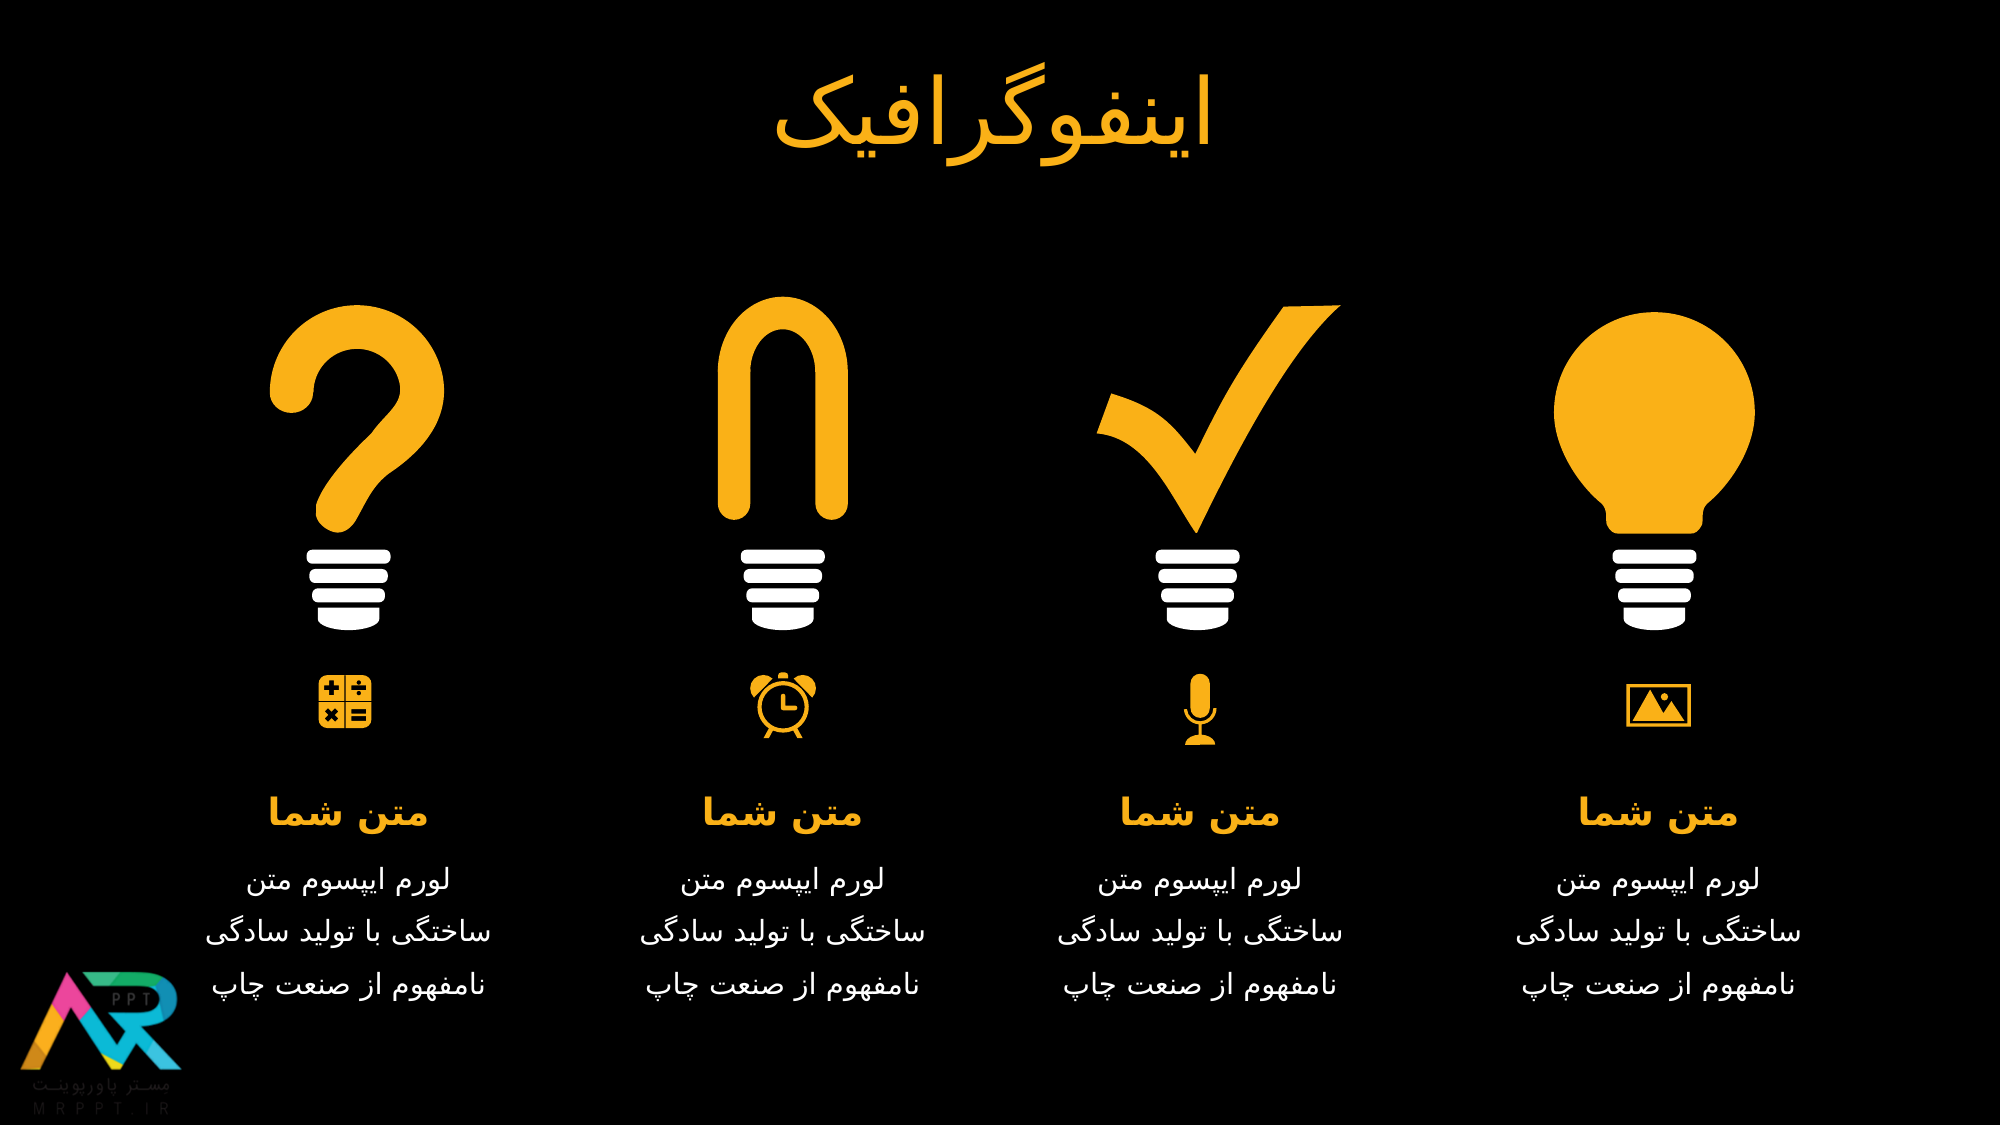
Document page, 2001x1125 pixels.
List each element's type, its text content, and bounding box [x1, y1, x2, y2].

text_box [1487, 759, 1830, 1033]
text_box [1029, 759, 1372, 1033]
text_box [1095, 304, 1344, 534]
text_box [306, 549, 391, 631]
text_box اینفوگرافیک [692, 45, 1298, 170]
text_box [268, 304, 446, 534]
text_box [717, 296, 848, 520]
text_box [1612, 549, 1697, 631]
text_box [177, 759, 520, 1033]
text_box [740, 549, 825, 631]
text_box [611, 759, 954, 1033]
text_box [1155, 549, 1240, 631]
picture [0, 963, 200, 1125]
text_box [1625, 683, 1692, 728]
text_box [1552, 311, 1756, 535]
text_box [749, 671, 818, 740]
text_box [1182, 672, 1218, 747]
text_box [317, 674, 373, 730]
